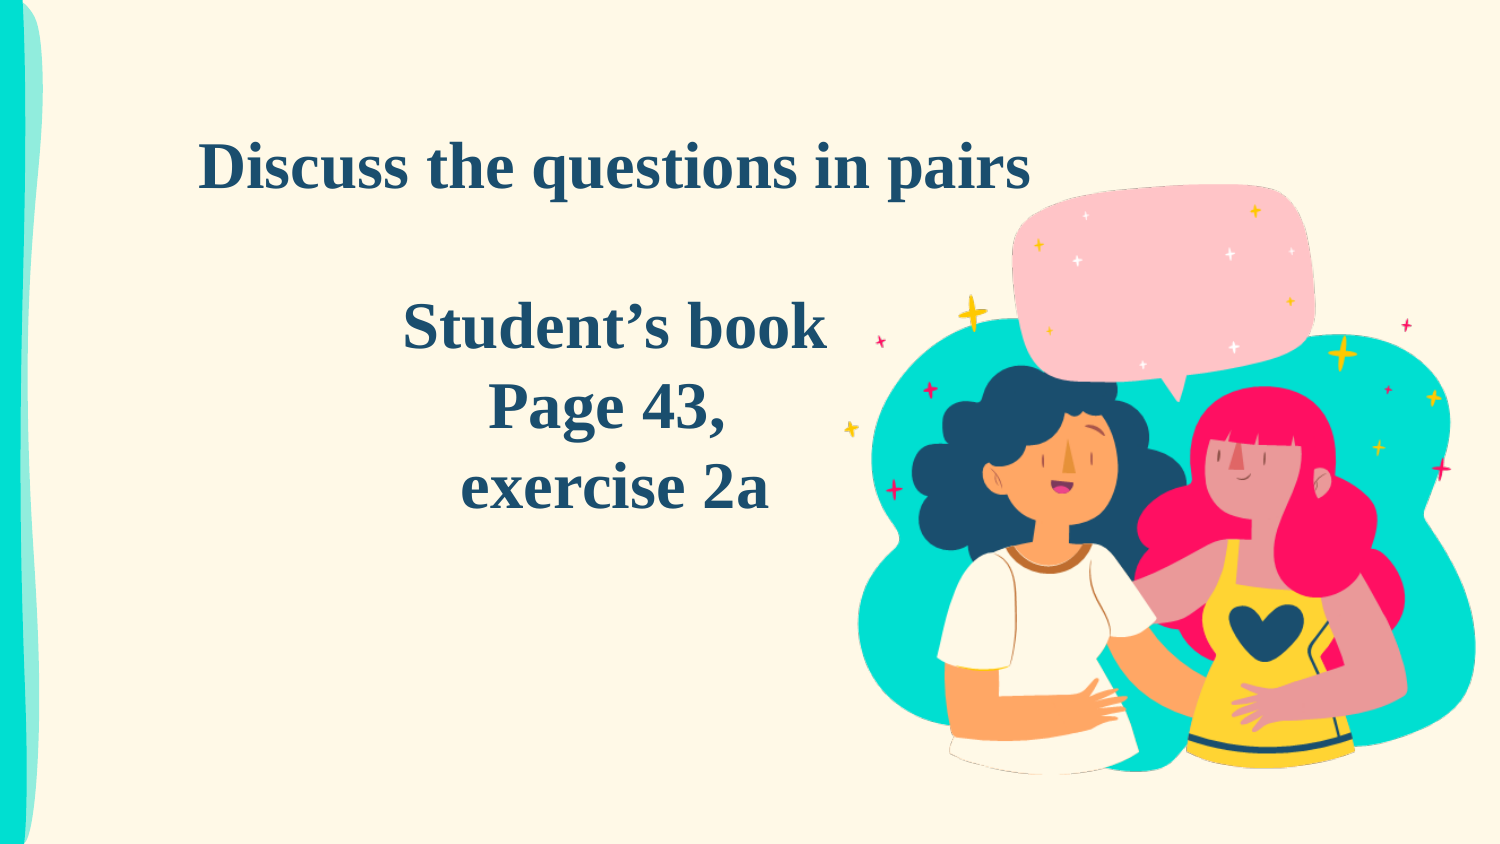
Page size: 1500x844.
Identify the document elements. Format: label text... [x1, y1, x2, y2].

picture [844, 184, 1476, 775]
title Discuss the questions in pairs Student’s book Page 43, exercise 2a [71, 107, 1161, 208]
